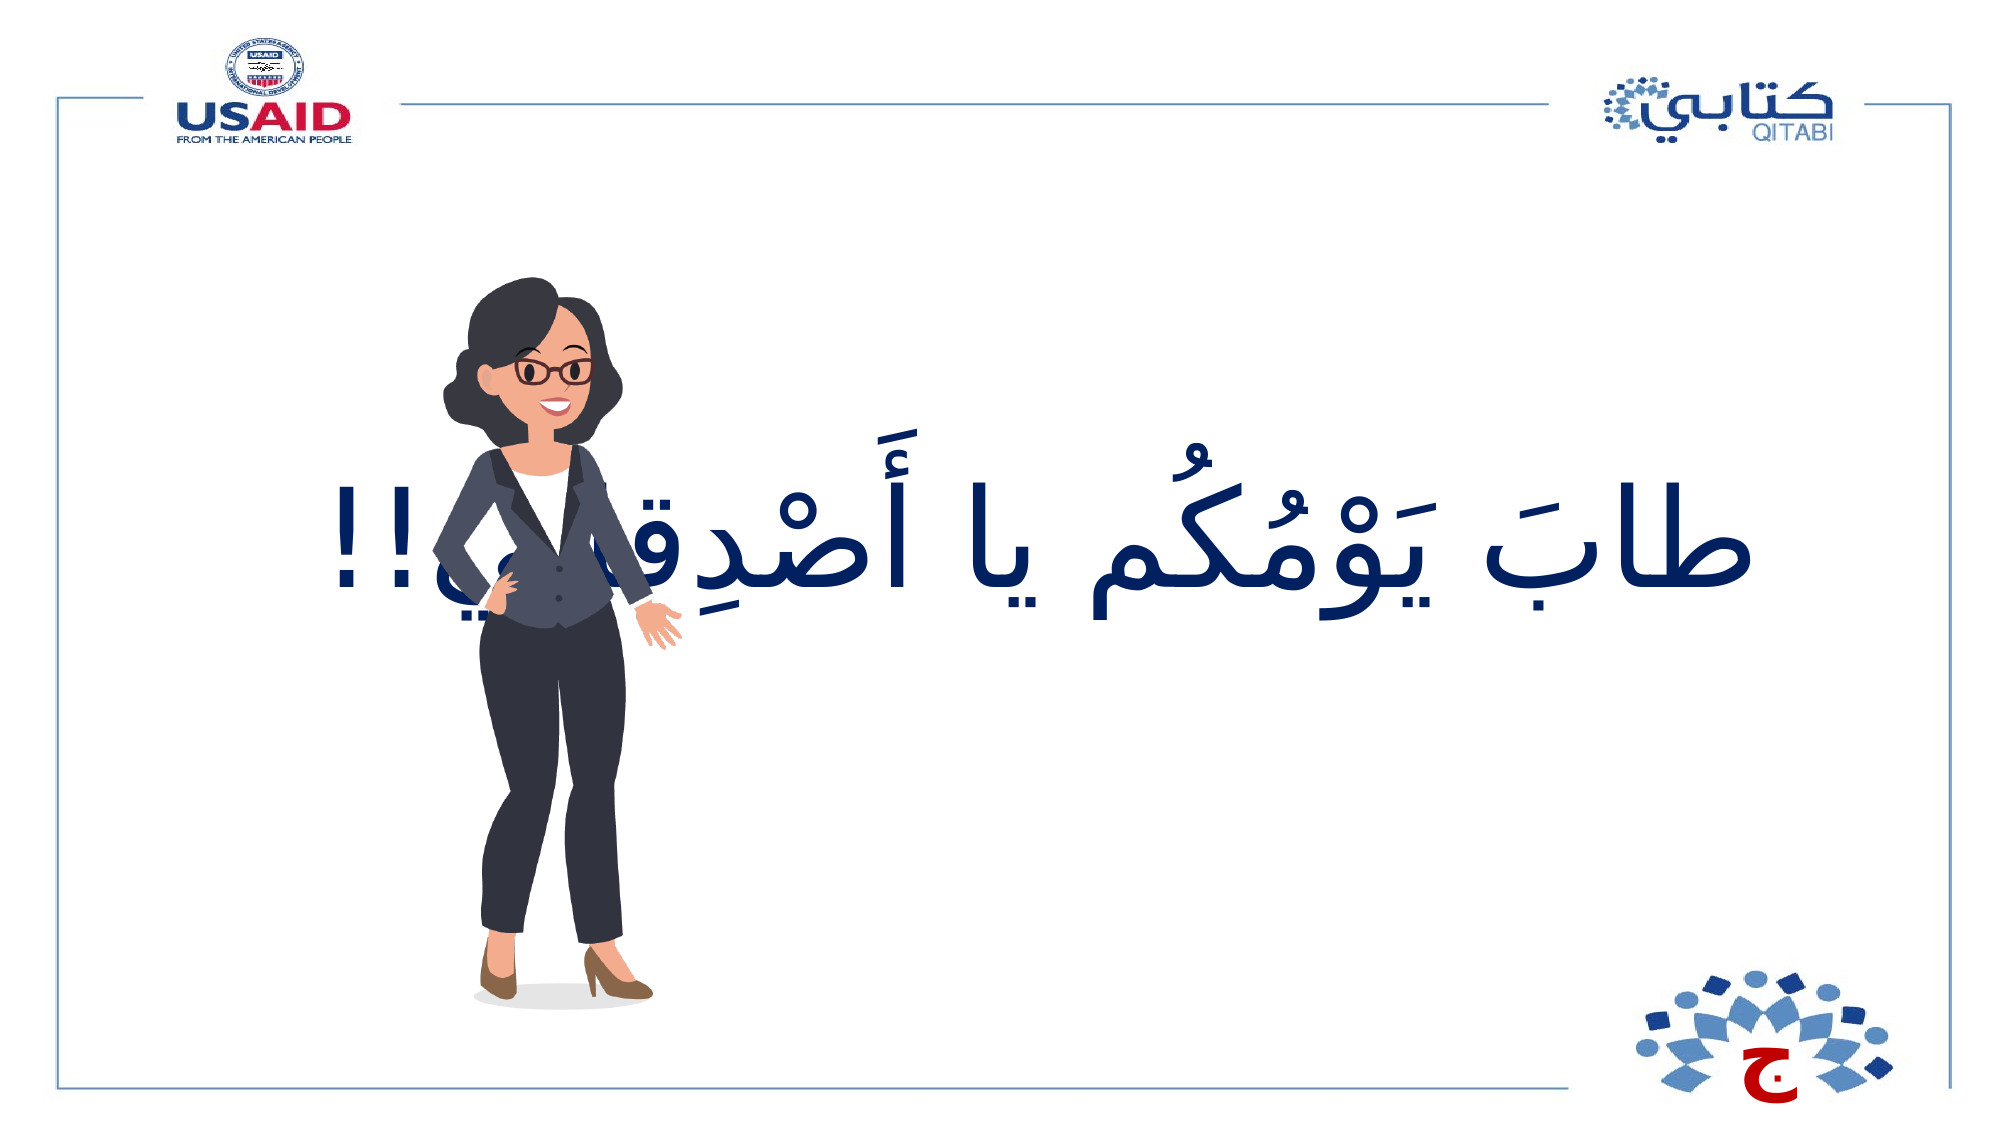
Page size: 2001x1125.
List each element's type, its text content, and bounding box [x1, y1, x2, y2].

picture [0, 1, 2000, 1124]
text_box ج [1722, 992, 1813, 1108]
text_box طابَ يَوْمُكُم يا أَصْدِقائي!! [688, 326, 1812, 961]
text_box طابَ يَوْمُكُم يا أَصْدِقائي!! [187, 326, 425, 961]
